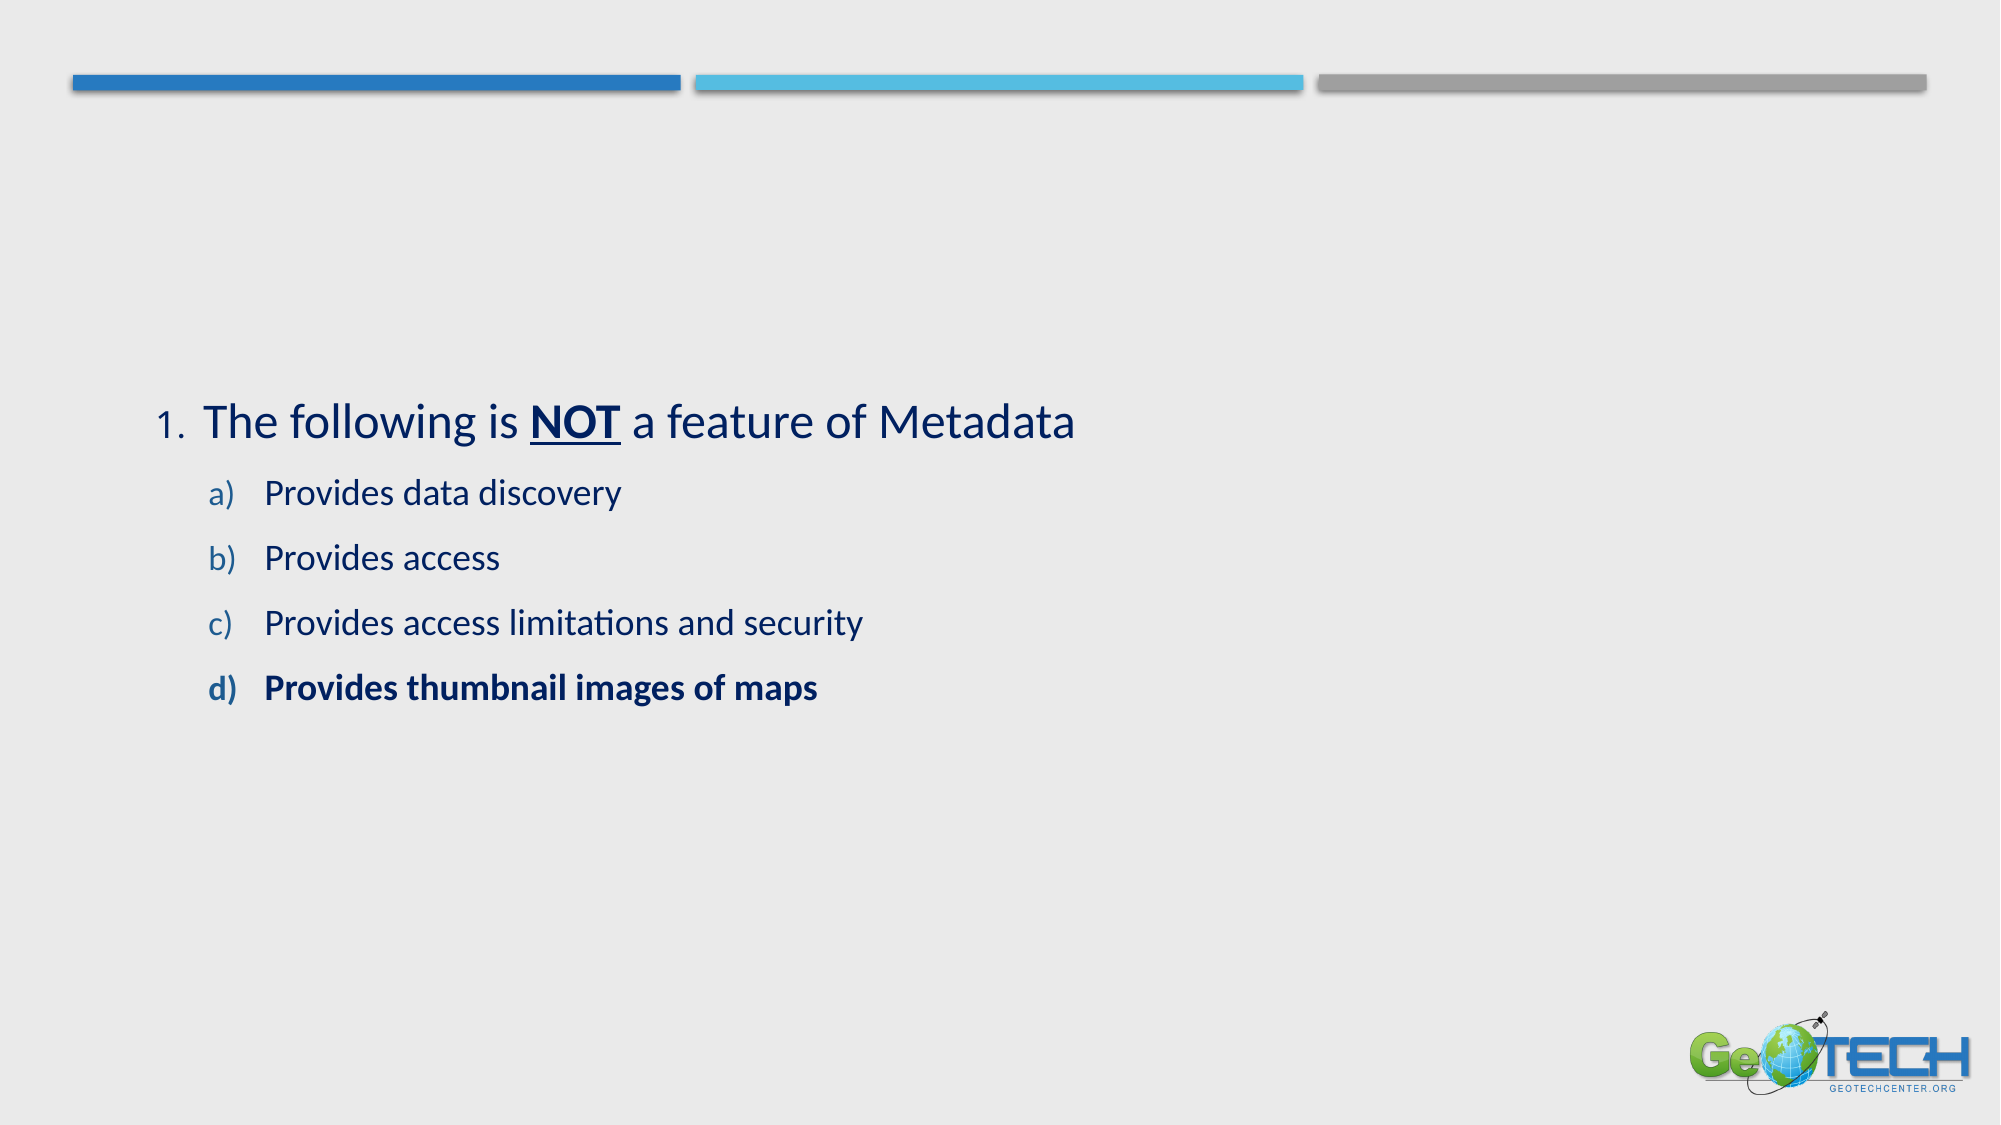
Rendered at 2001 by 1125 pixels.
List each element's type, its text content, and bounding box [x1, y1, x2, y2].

list 1. The following is NOT a feature of Metadata Provides data discovery Provides access Provides access limitations and security Provides thumbnail images of maps [140, 246, 1950, 851]
picture [1688, 1011, 1973, 1095]
